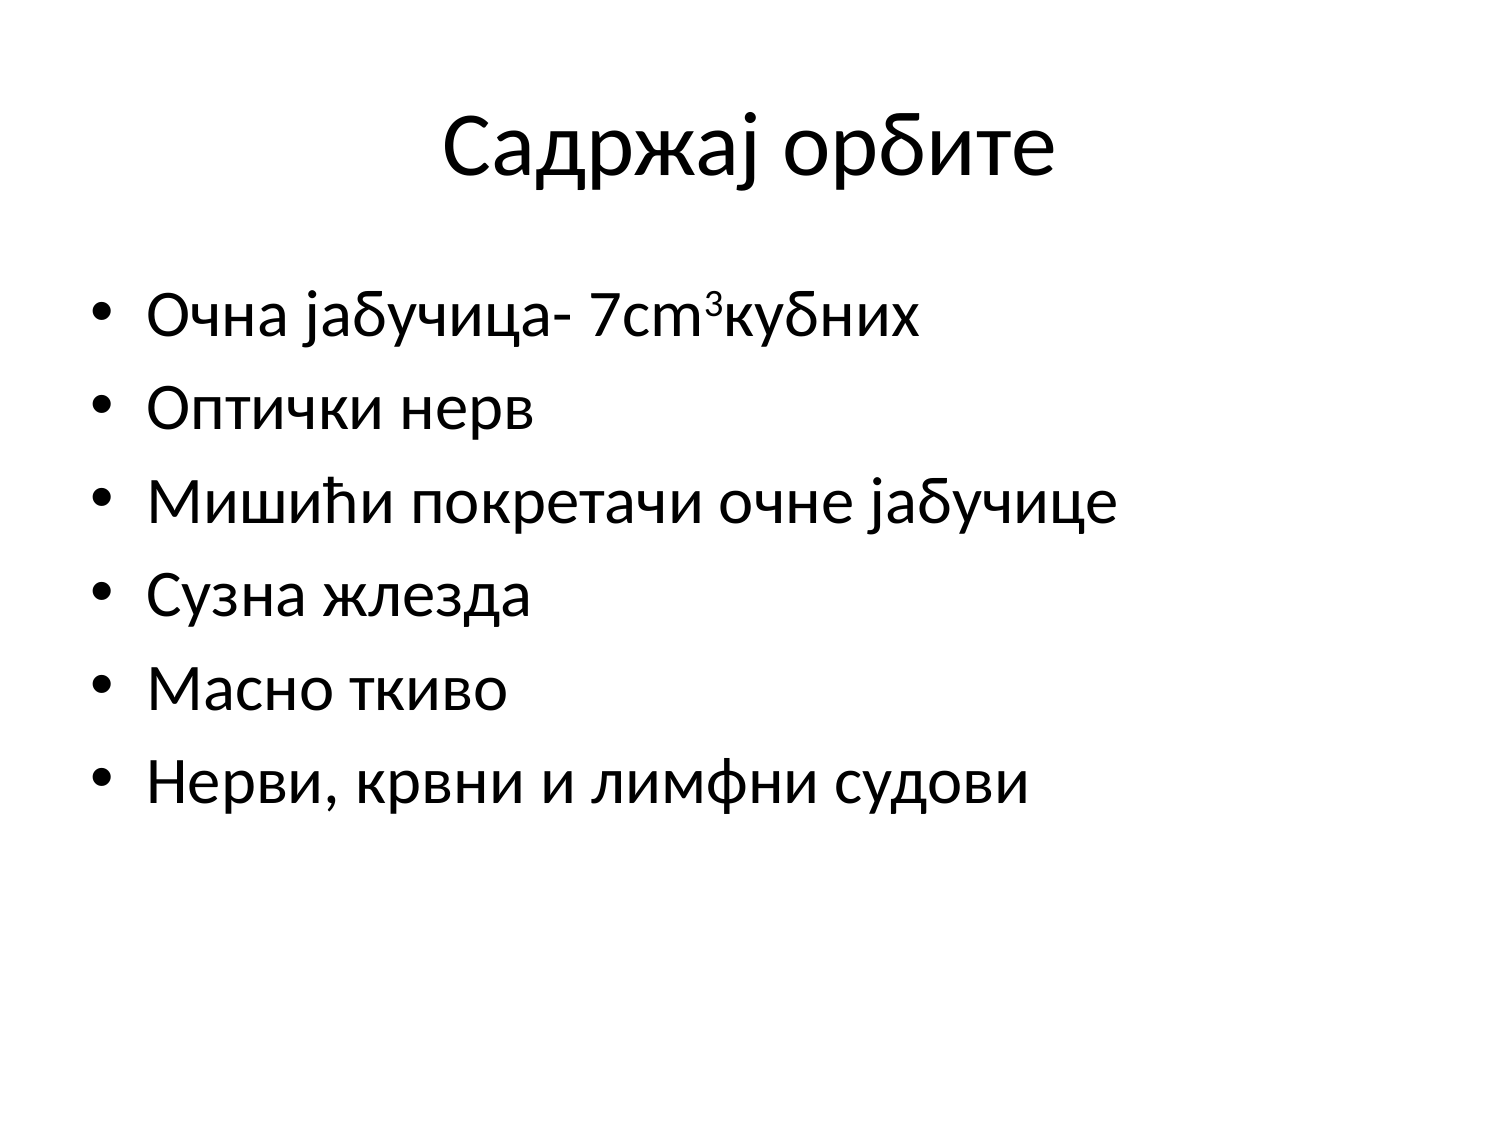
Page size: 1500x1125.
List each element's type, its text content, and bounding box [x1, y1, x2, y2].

list Очна јабучица- 7cm3кубних Оптички нерв Мишићи покретачи очне јабучице Сузна жлезда Масно ткиво Нерви, крвни и лимфни судови [75, 262, 1425, 1005]
title Садржај орбите [75, 45, 1425, 233]
